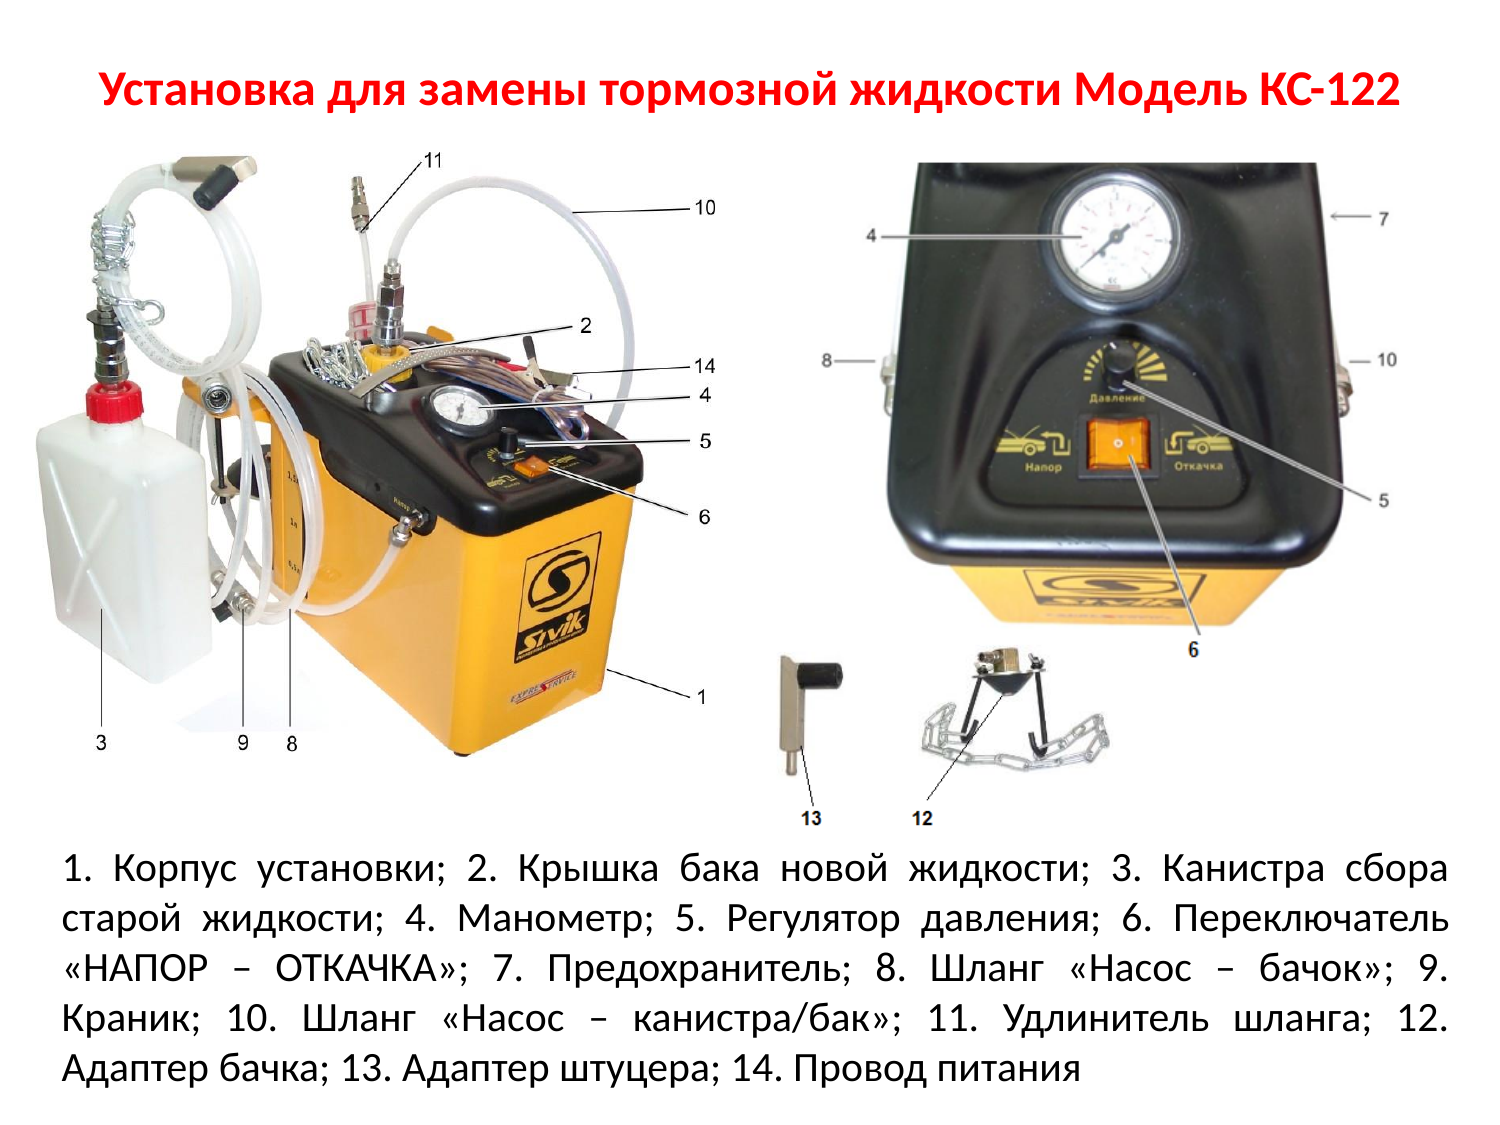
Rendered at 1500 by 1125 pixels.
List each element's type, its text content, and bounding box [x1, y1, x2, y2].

picture [34, 152, 715, 759]
picture [749, 152, 1439, 830]
title Установка для замены тормозной жидкости Модель КС-122 [75, 45, 1425, 141]
text_box 1. Корпус установки; 2. Крышка бака новой жидкости; 3. Канистра сбора старой жидкости; 4. Манометр; 5. Регулятор давления; 6. Переключатель «НАПОР – ОТКАЧКА»; 7. Предохранитель; 8. Шланг «Насос – бачок»; 9. Краник; 10. Шланг «Насос – канистра/бак»; 11. Удлинитель шланга; 12. Адаптер бачка; 13. Адаптер штуцера; 14. Провод питания [46, 832, 1465, 1097]
